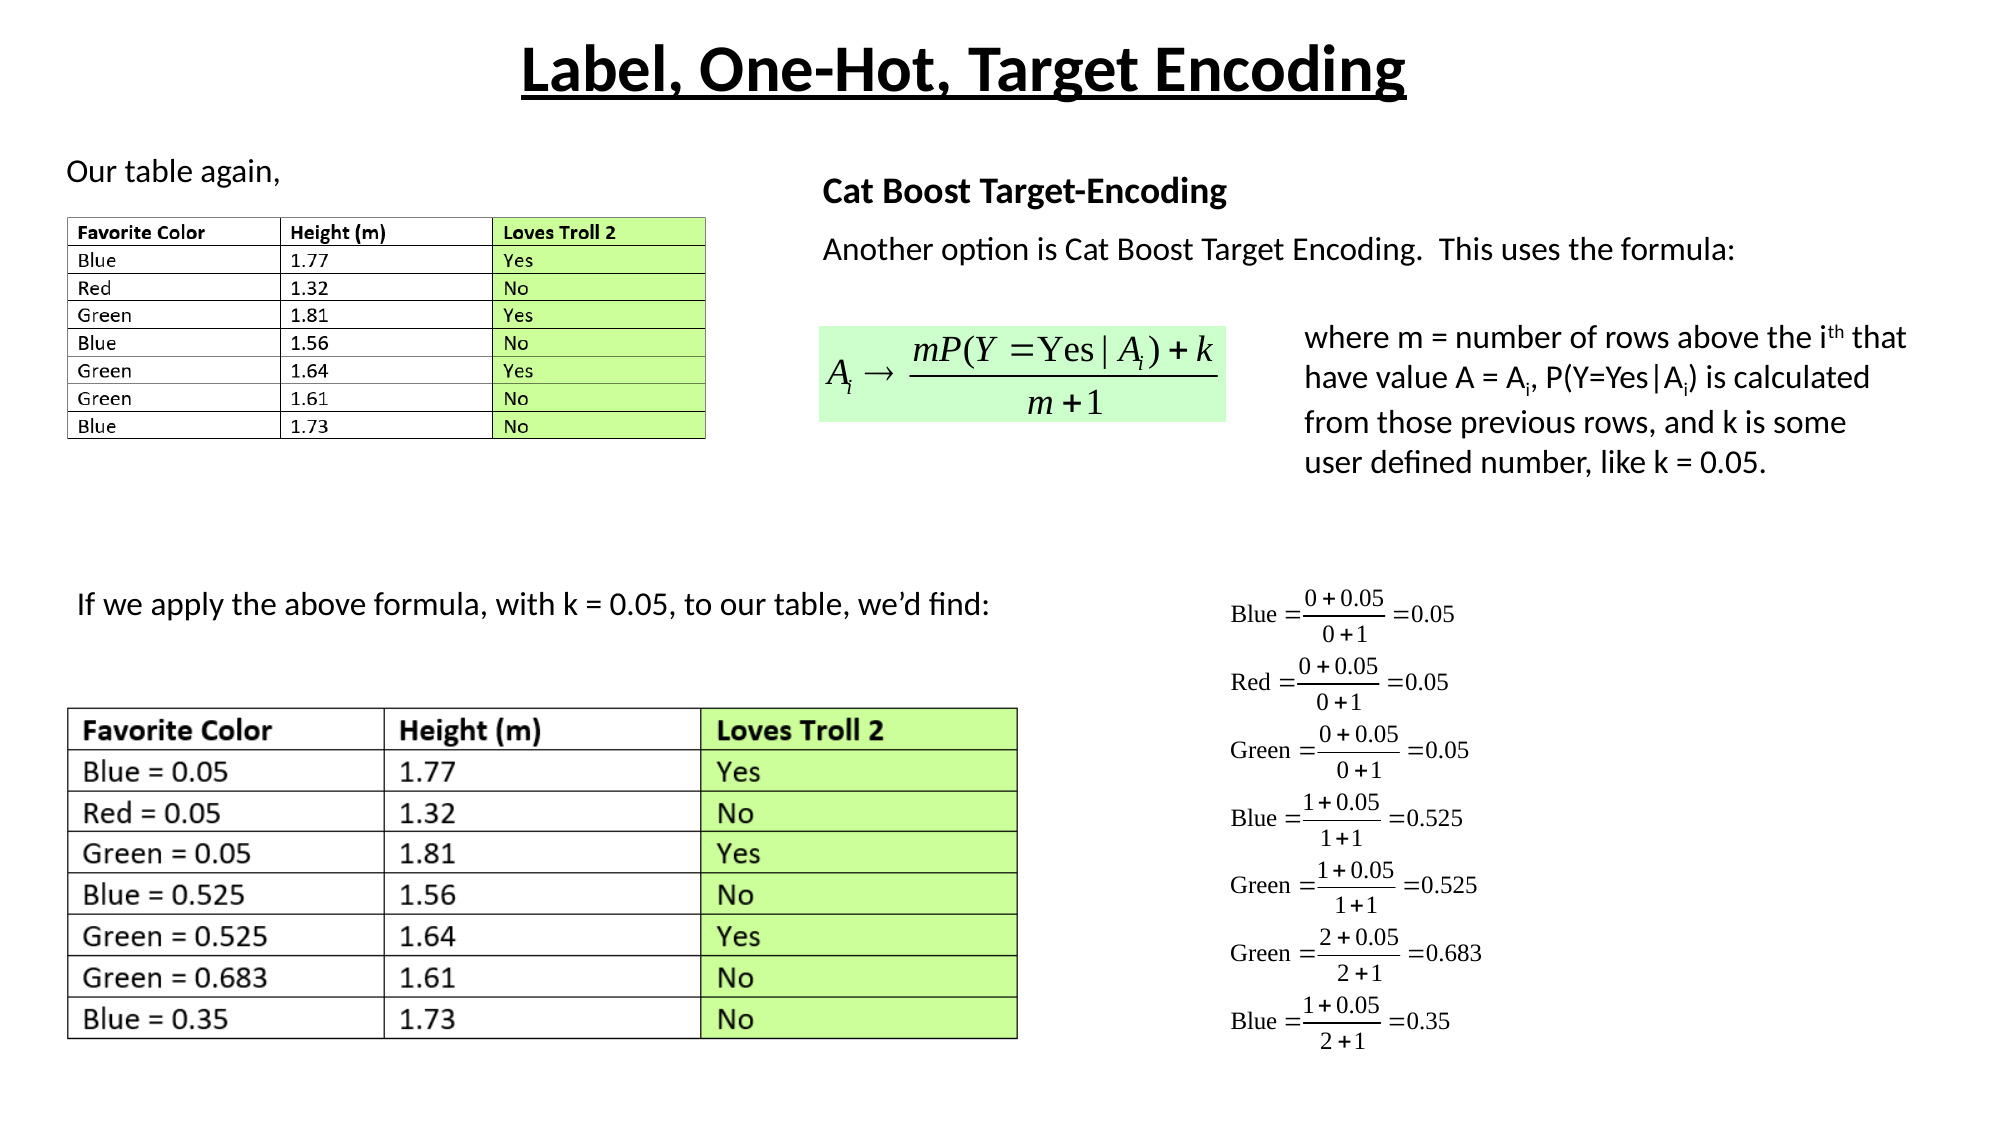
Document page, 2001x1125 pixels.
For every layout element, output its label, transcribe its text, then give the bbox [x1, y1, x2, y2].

text_box Cat Boost Target-Encoding [808, 159, 1276, 219]
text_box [818, 326, 1227, 422]
picture [62, 212, 711, 442]
text_box Label, One-Hot, Target Encoding [506, 16, 1539, 112]
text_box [1226, 581, 1486, 1055]
text_box Our table again, [51, 142, 592, 197]
text_box If we apply the above formula, with k = 0.05, to our table, we’d find: [62, 574, 1025, 630]
text_box where m = number of rows above the ith that have value A = Ai, P(Y=Yes|Ai) is calculated from those previous rows, and k is some user defined number, like k = 0.05. [1289, 307, 1925, 488]
text_box Another option is Cat Boost Target Encoding. This uses the formula: [808, 219, 1771, 275]
picture [61, 699, 1023, 1043]
